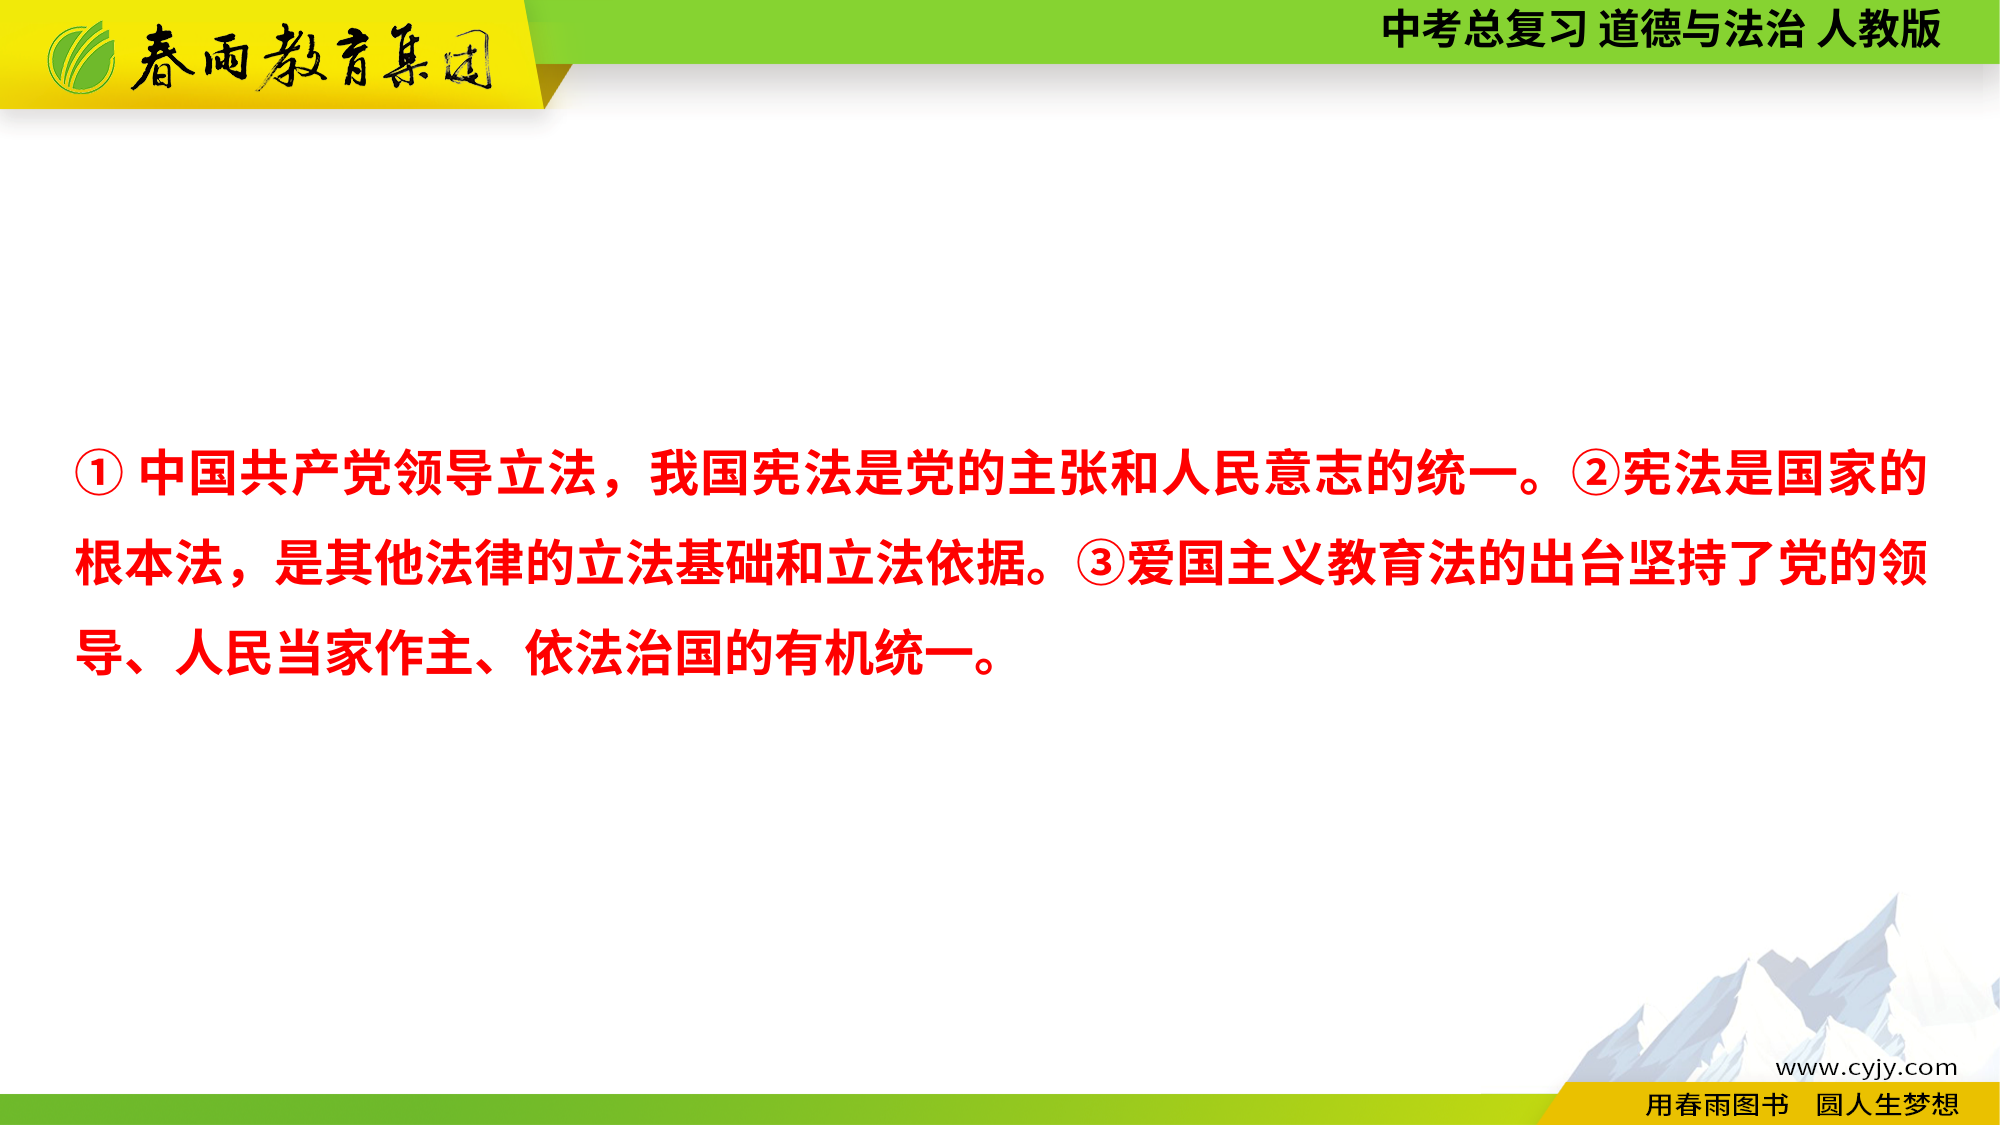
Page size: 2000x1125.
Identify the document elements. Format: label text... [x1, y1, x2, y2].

picture [0, 0, 2000, 1125]
list ①中国共产党领导立法，我国宪法是党的主张和人民意志的统一。②宪法是国家的根本法，是其他法律的立法基础和立法依据。③爱国主义教育法的出台坚持了党的领导、人民当家作主、依法治国的有机统一。 [59, 404, 1944, 681]
